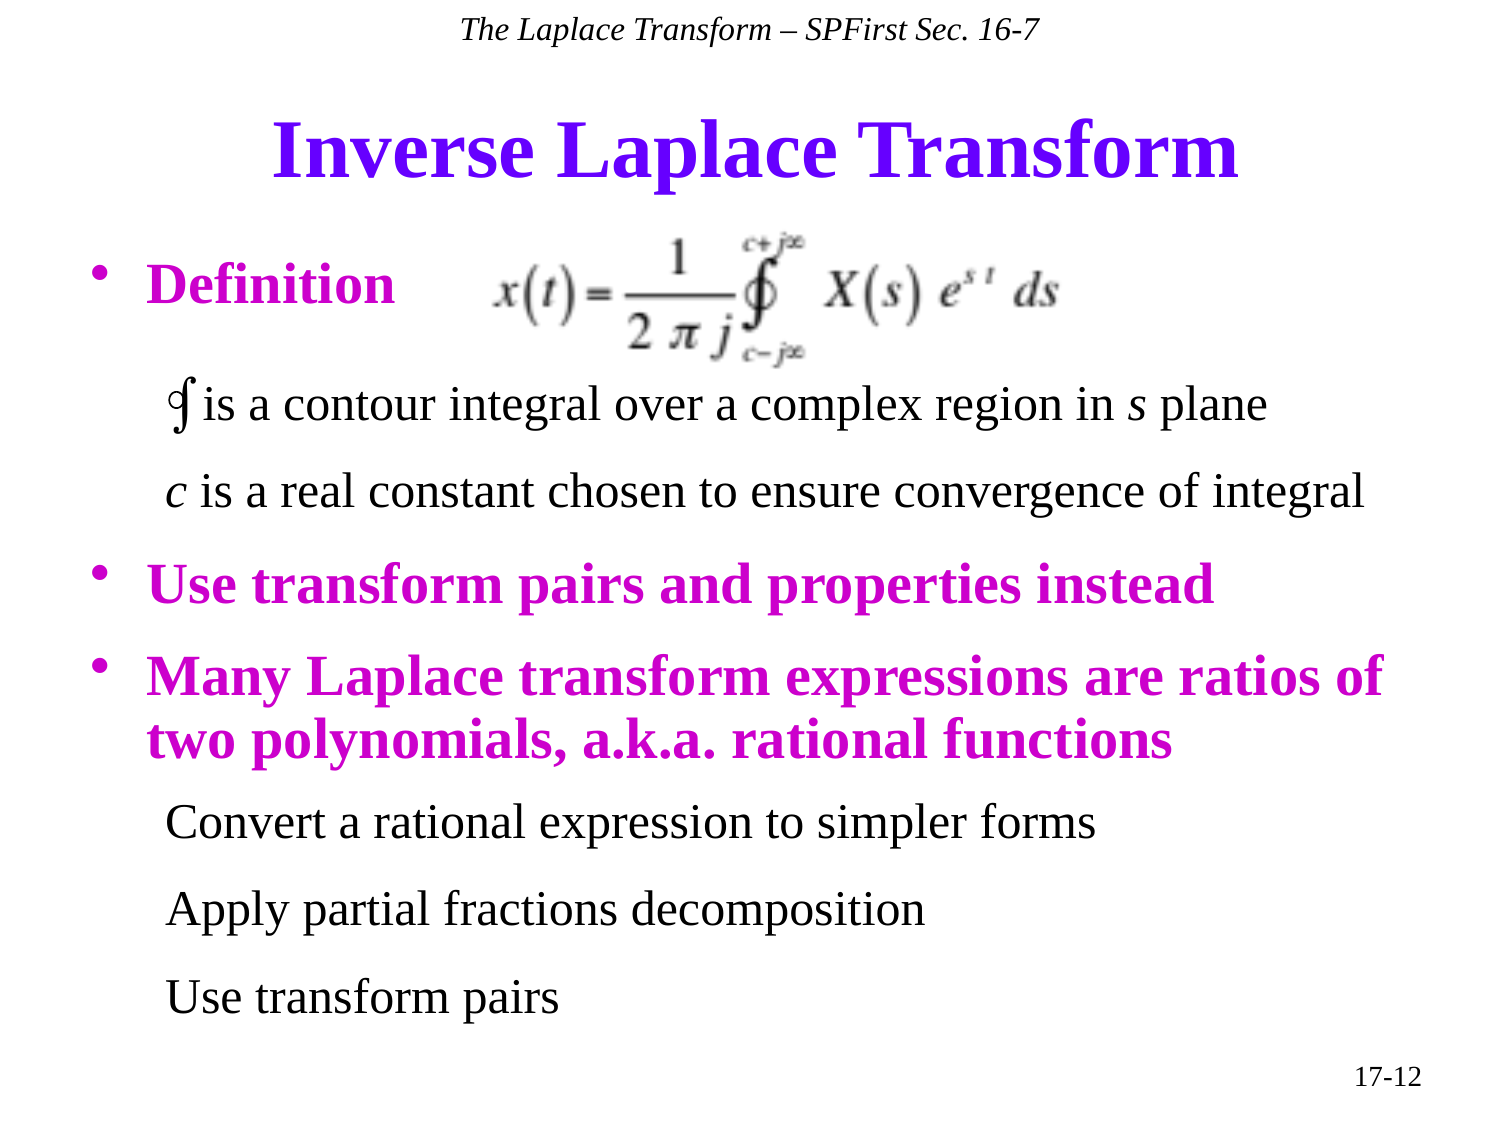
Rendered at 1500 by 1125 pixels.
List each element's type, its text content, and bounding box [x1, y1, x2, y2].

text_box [487, 216, 1063, 376]
text_box Use transform pairs and properties instead [75, 537, 1400, 625]
text_box Many Laplace transform expressions are ratios of two polynomials, a.k.a. rational functions [75, 637, 1400, 787]
text_box is a contour integral over a complex region in s plane [75, 362, 1375, 449]
slide_number 17-12 [1124, 1049, 1438, 1125]
list Definition [75, 237, 438, 325]
text_box The Laplace Transform – SPFirst Sec. 16-7 [0, 0, 1500, 55]
text_box c is a real constant chosen to ensure convergence of integral [74, 449, 1438, 538]
text_box Use transform pairs [75, 962, 1400, 1050]
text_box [160, 362, 216, 438]
title Inverse Laplace Transform [75, 55, 1438, 238]
text_box Convert a rational expression to simpler forms [75, 787, 1400, 874]
text_box Apply partial fractions decomposition [75, 874, 1400, 962]
